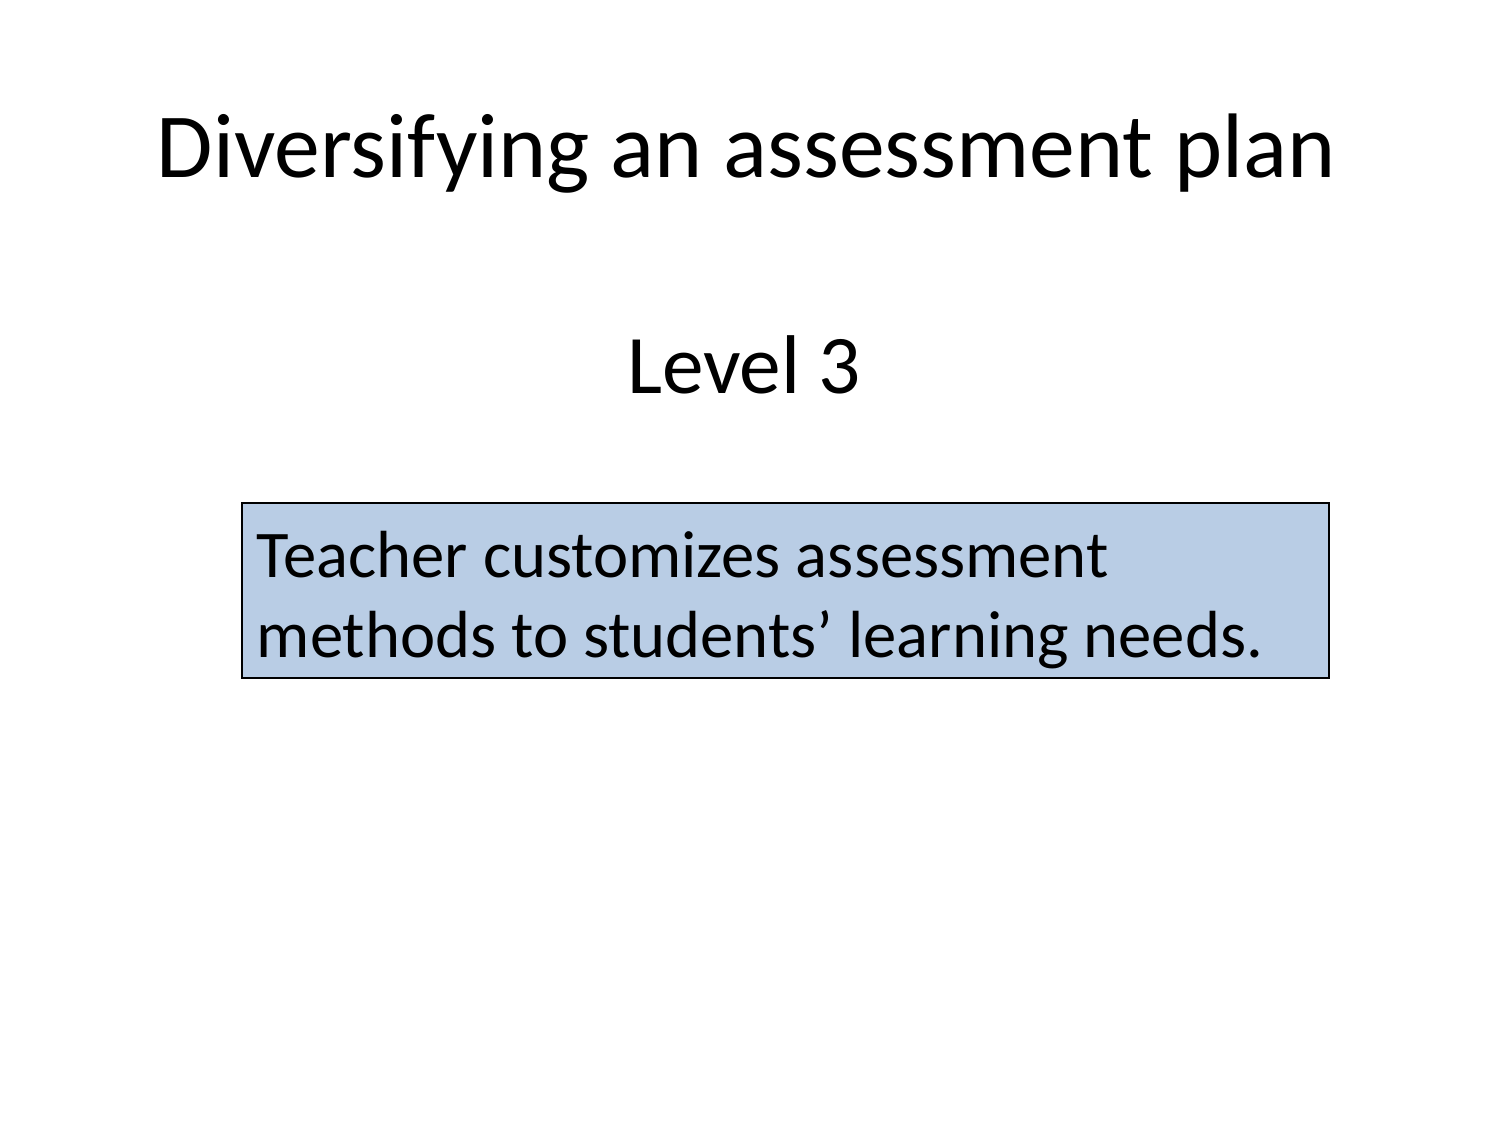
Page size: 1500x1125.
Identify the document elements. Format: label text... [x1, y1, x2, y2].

text_box Diversifying an assessment plan [29, 78, 1465, 203]
text_box Teacher customizes assessment methods to students’ learning needs. [242, 503, 1329, 679]
text_box Level 3 [572, 302, 916, 418]
